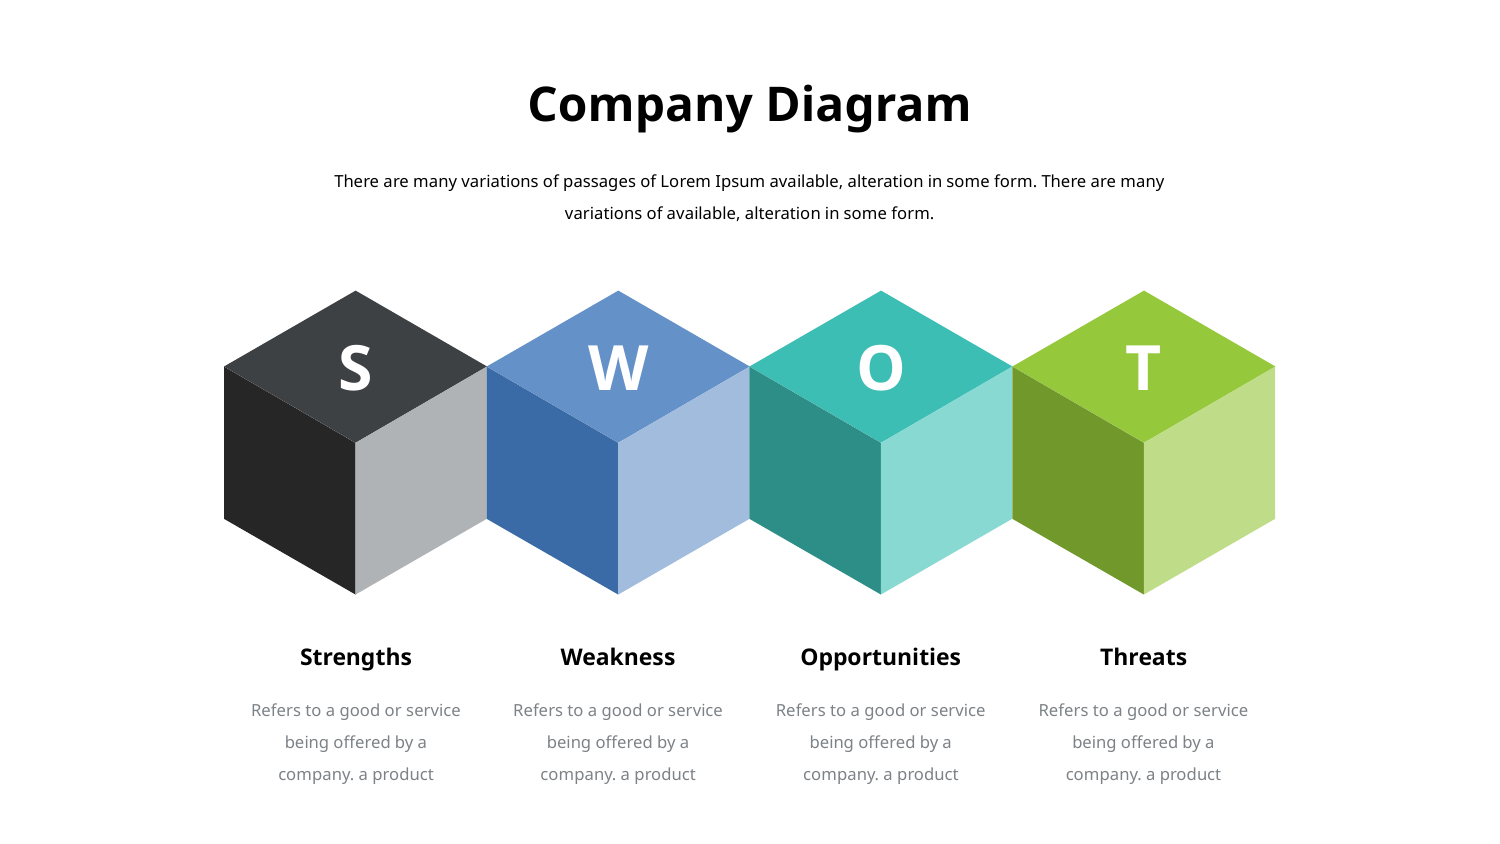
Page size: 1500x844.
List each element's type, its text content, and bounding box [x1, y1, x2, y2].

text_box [493, 636, 743, 776]
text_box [744, 636, 1006, 776]
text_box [223, 290, 1276, 595]
text_box Company Diagram [386, 68, 1114, 137]
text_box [1007, 636, 1280, 776]
text_box There are many variations of passages of Lorem Ipsum available, alteration in some form. There are many variations of available, alteration in some form. [309, 153, 1191, 217]
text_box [220, 636, 493, 776]
